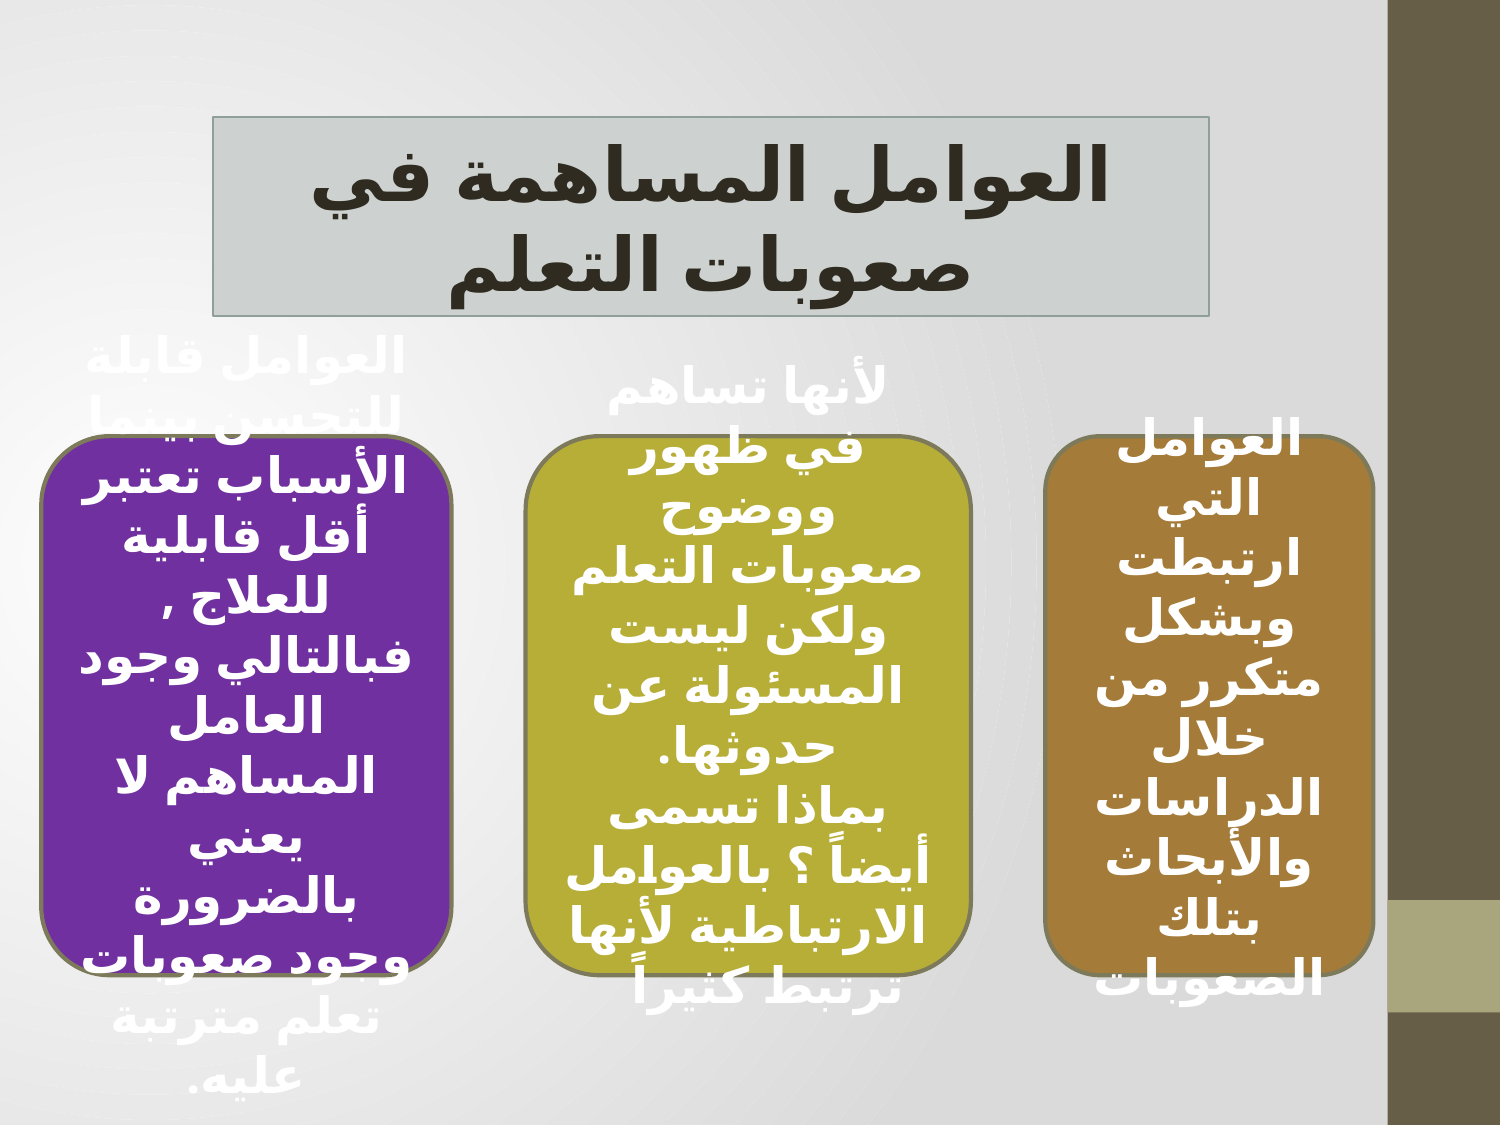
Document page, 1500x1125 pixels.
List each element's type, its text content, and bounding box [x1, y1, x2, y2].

text_box العوامل قابلة للتحسن بينما الأسباب تعتبر أقل قابلية للعلاج , فبالتالي وجود العامل المساهم لا يعني بالضرورة وجود صعوبات تعلم مترتبة عليه. [39, 434, 454, 978]
text_box العوامل المساهمة في صعوبات التعلم [212, 116, 1210, 317]
text_box لأنها تساهم في ظهور ووضوح صعوبات التعلم ولكن ليست المسئولة عن حدوثها. بماذا تسمى أيضاً ؟ بالعوامل الارتباطية لأنها ترتبط كثيراً [523, 434, 974, 978]
text_box العوامل التي ارتبطت وبشكل متكرر من خلال الدراسات والأبحاث بتلك الصعوبات [1043, 434, 1376, 978]
